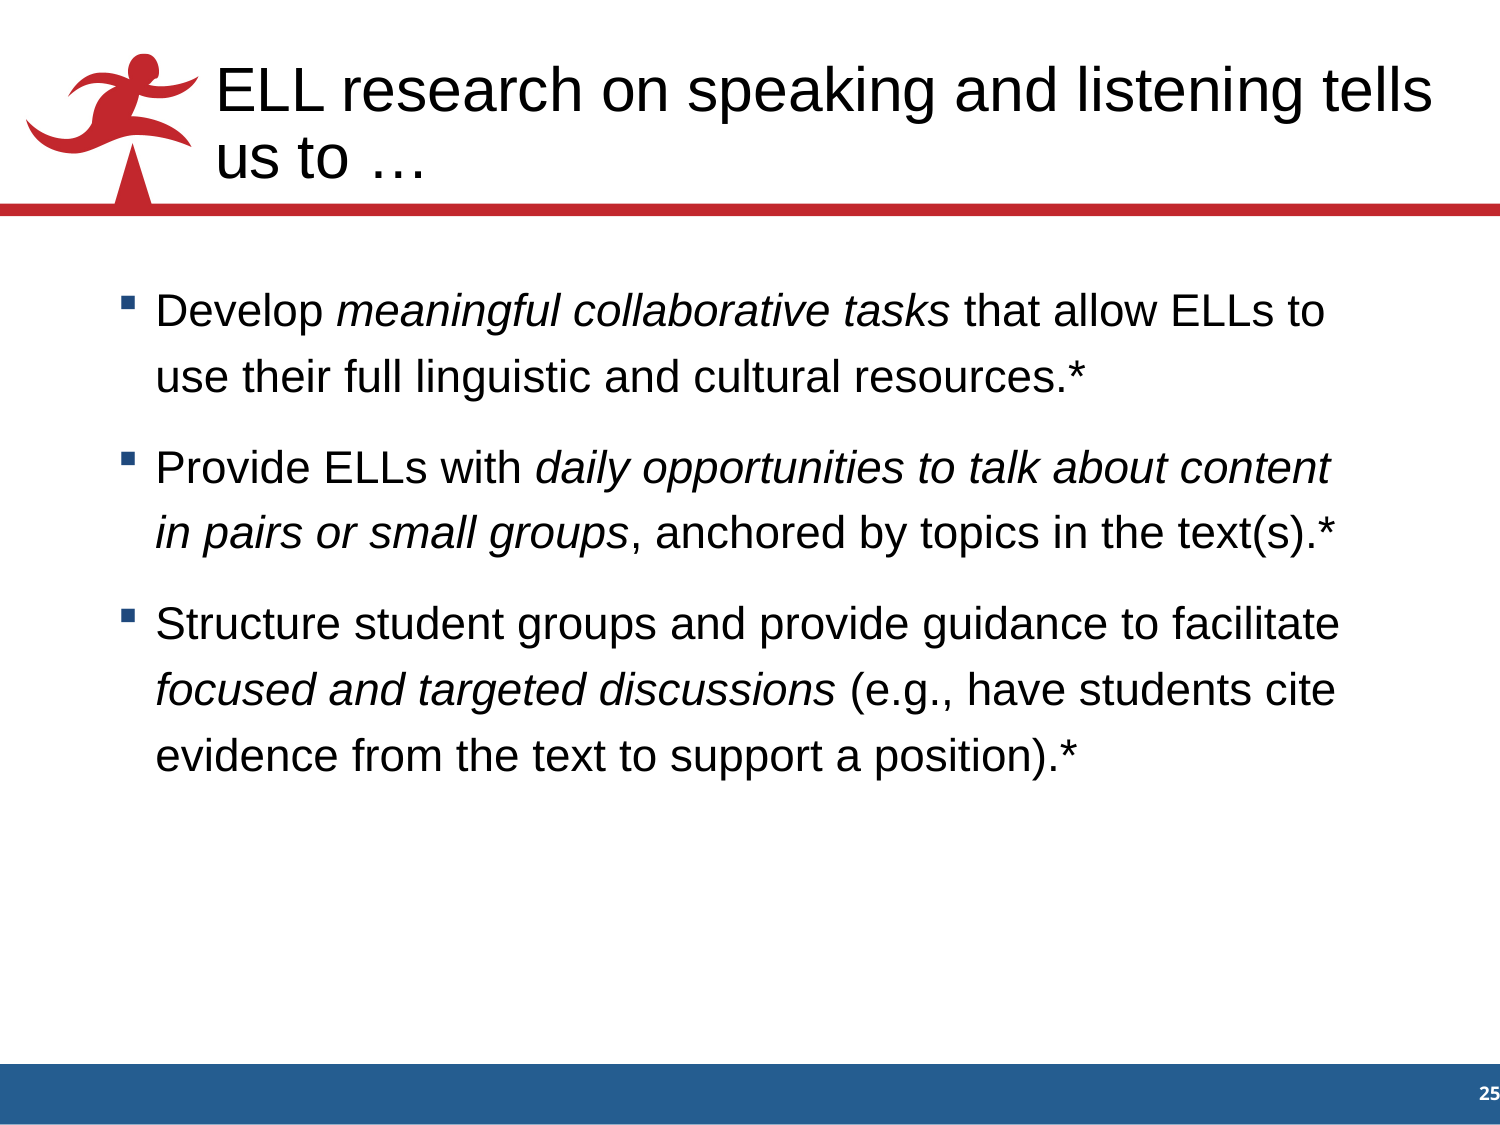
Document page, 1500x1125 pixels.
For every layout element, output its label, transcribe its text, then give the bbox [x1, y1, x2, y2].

list Develop meaningful collaborative tasks that allow ELLs to use their full linguistic and cultural resources.* Provide ELLs with daily opportunities to talk about content in pairs or small groups, anchored by topics in the text(s).* Structure student groups and provide guidance to facilitate focused and targeted discussions (e.g., have students cite evidence from the text to support a position).* [102, 262, 1375, 1070]
picture [0, 0, 1500, 1125]
title ELL research on speaking and listening tells us to … [200, 37, 1453, 200]
